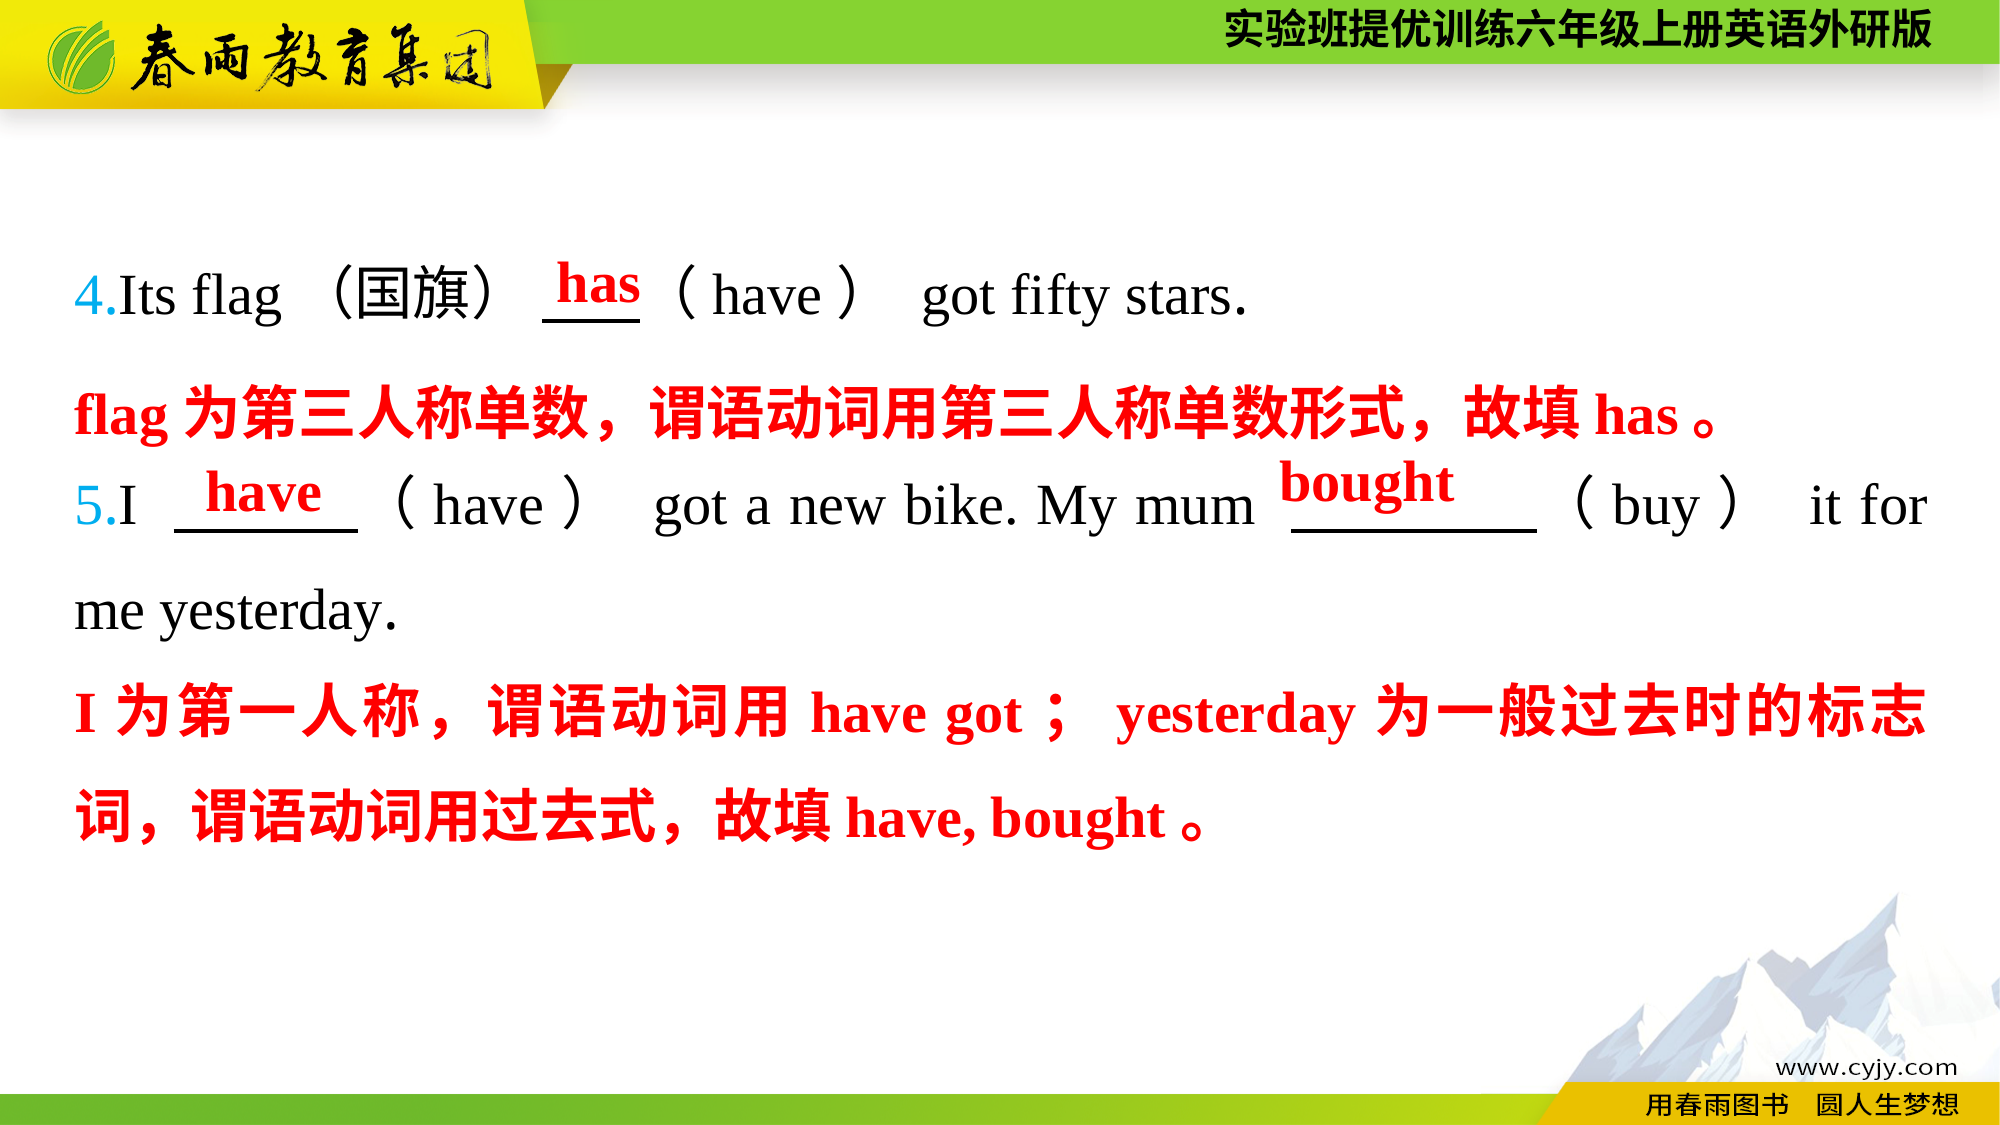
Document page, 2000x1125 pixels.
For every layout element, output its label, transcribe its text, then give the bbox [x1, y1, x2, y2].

list 4.Its flag（国旗） （have） got fifty stars. 5.I （have） got a new bike. My mum （buy） it for me yesterday. [59, 454, 1944, 632]
picture [0, 0, 2000, 1125]
text_box I为第一人称，谓语动词用have got；yesterday为一般过去时的标志词，谓语动词用过去式，故填have, bought。 [59, 632, 1944, 858]
text_box has [542, 236, 661, 322]
text_box flag为第三人称单数，谓语动词用第三人称单数形式，故填has。 [59, 334, 1944, 454]
text_box have [190, 454, 345, 531]
text_box bought [1264, 454, 1481, 520]
list 4.Its flag（国旗） （have） got fifty stars. 5.I （have） got a new bike. My mum （buy） it for me yesterday. [59, 213, 1944, 334]
